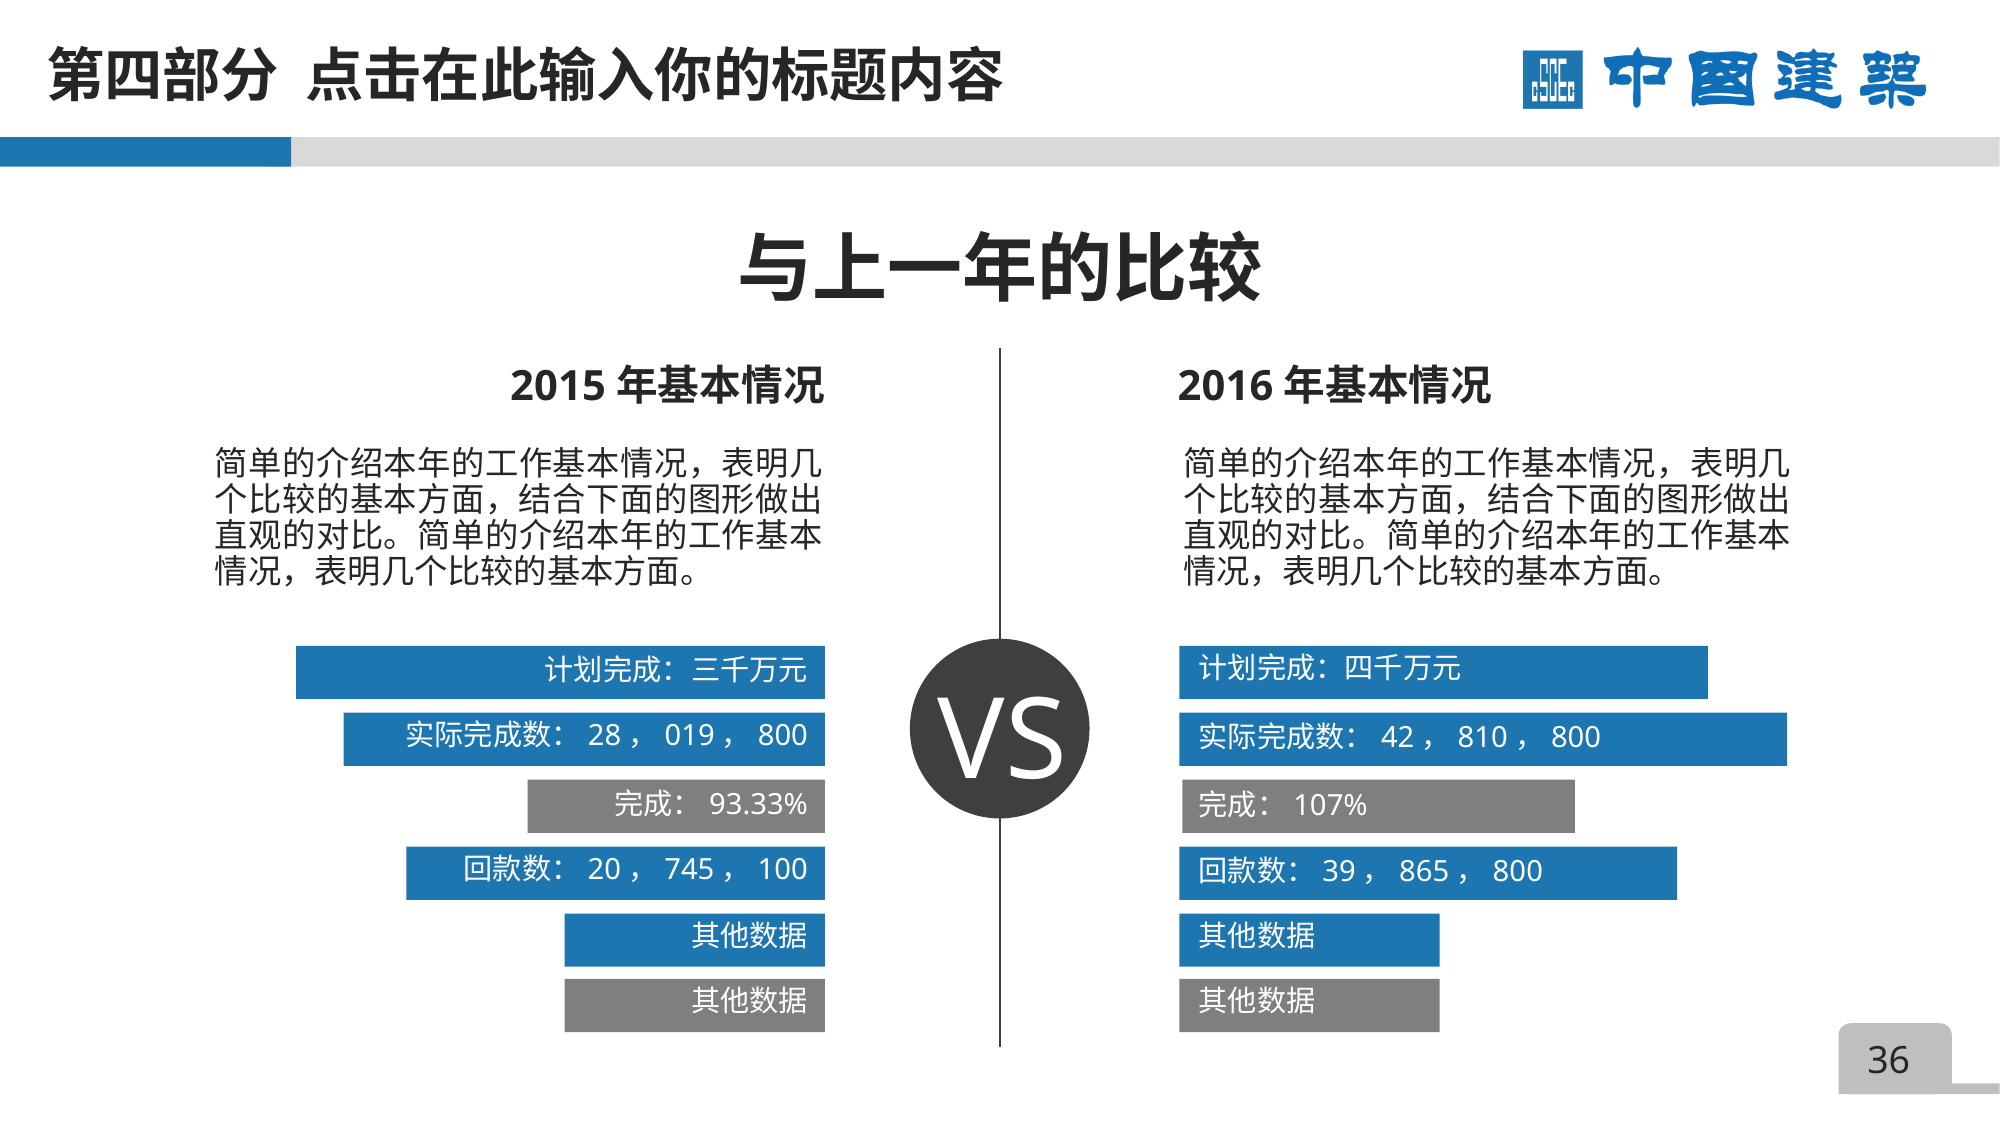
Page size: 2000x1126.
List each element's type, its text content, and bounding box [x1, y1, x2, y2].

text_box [564, 978, 826, 1033]
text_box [343, 712, 826, 767]
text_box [1182, 779, 1576, 834]
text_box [1179, 913, 1440, 967]
text_box 2015年基本情况 [406, 358, 825, 409]
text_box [527, 779, 826, 834]
text_box 2016年基本情况 [1177, 358, 1574, 409]
text_box 与上一年的比较 [700, 210, 1300, 321]
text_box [564, 913, 826, 967]
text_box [909, 638, 1090, 819]
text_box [1179, 712, 1788, 767]
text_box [406, 846, 826, 901]
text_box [295, 645, 826, 700]
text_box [1179, 978, 1440, 1033]
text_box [1179, 645, 1709, 700]
text_box 简单的介绍本年的工作基本情况，表明几个比较的基本方面，结合下面的图形做出直观的对比。简单的介绍本年的工作基本情况，表明几个比较的基本方面。 [1183, 445, 1792, 591]
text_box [1179, 846, 1678, 901]
text_box 简单的介绍本年的工作基本情况，表明几个比较的基本方面，结合下面的图形做出直观的对比。简单的介绍本年的工作基本情况，表明几个比较的基本方面。 [214, 445, 823, 591]
text_box 第四部分 点击在此输入你的标题内容 [31, 31, 1083, 116]
picture [1523, 47, 1926, 109]
